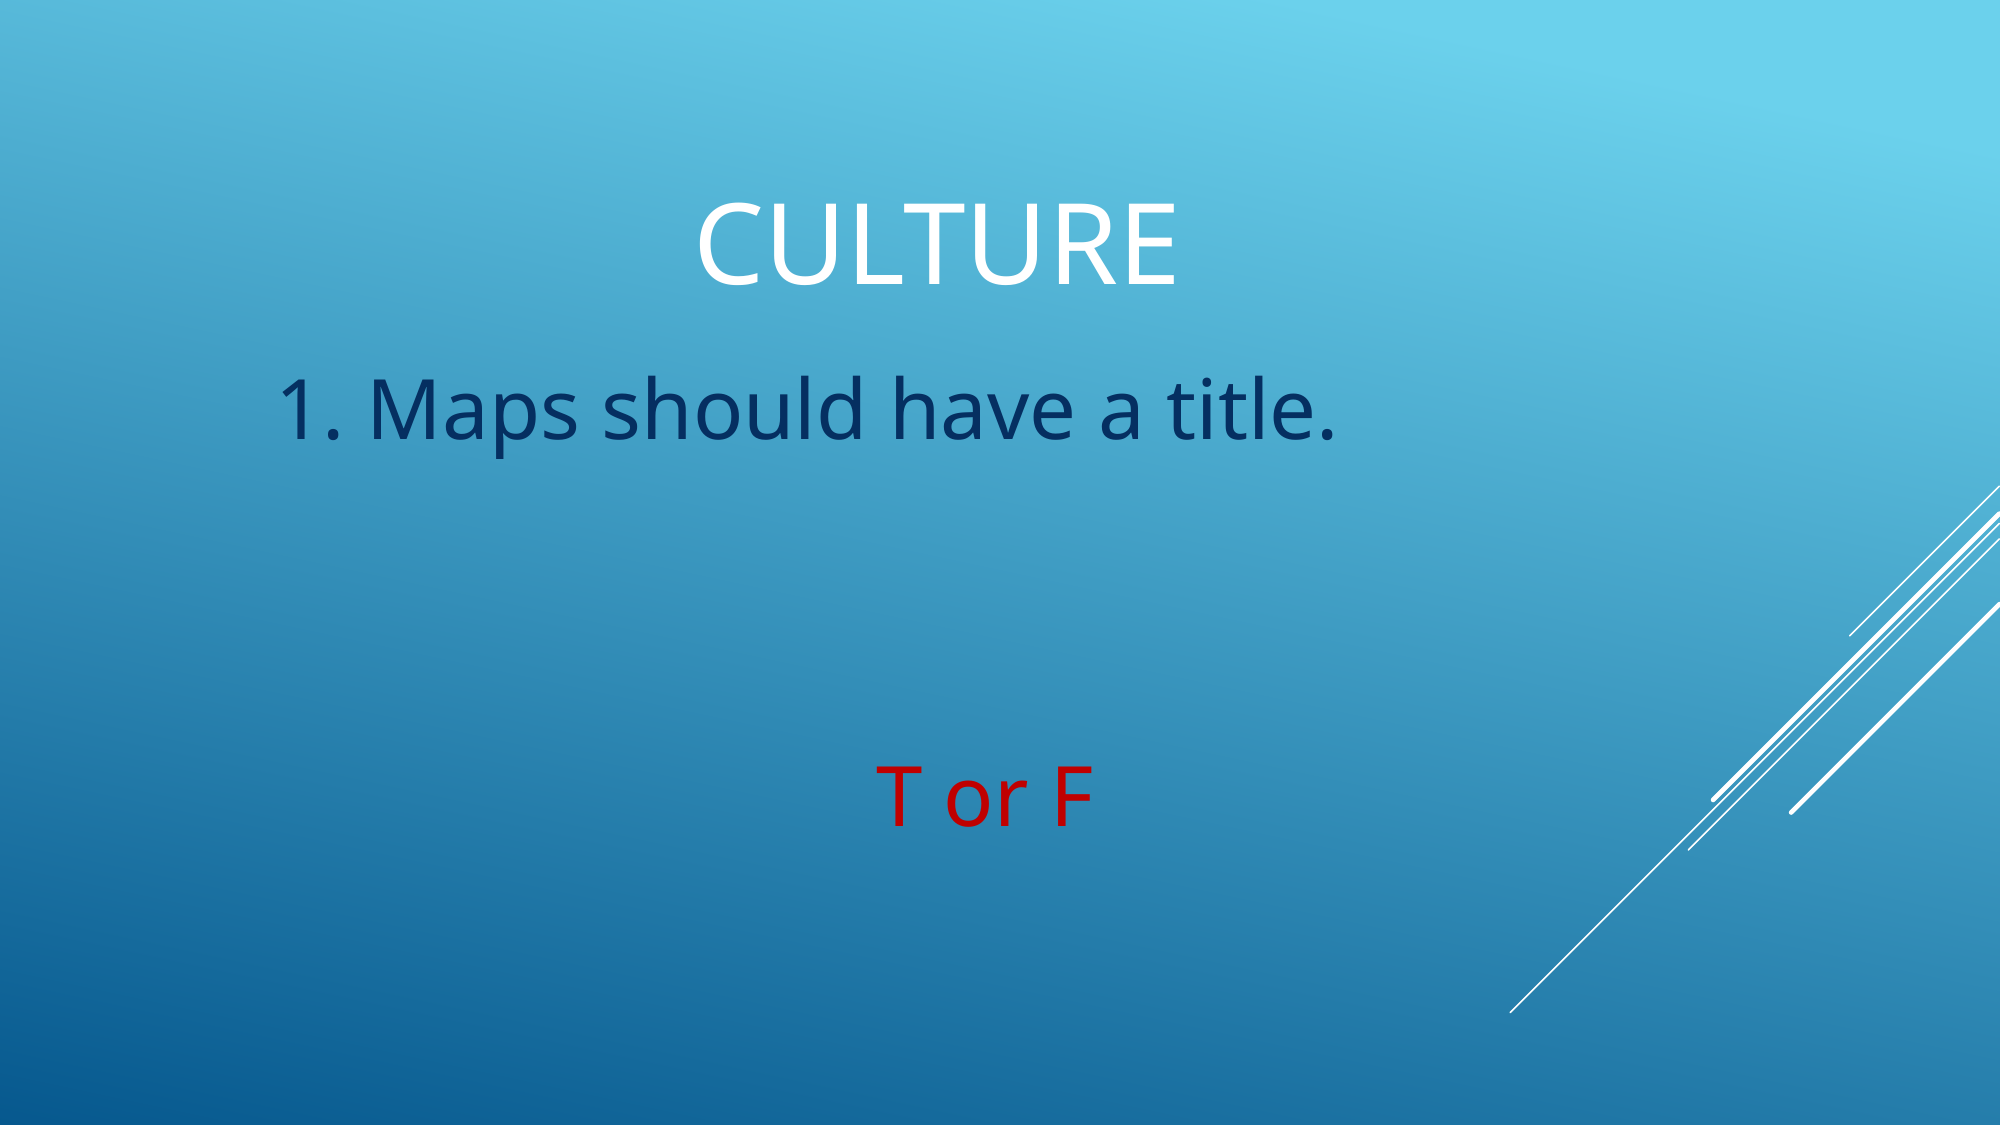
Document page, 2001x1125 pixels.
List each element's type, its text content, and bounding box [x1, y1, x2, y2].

list 1. Maps should have a title. T or F [260, 348, 1710, 984]
title Culture [112, 112, 1763, 367]
